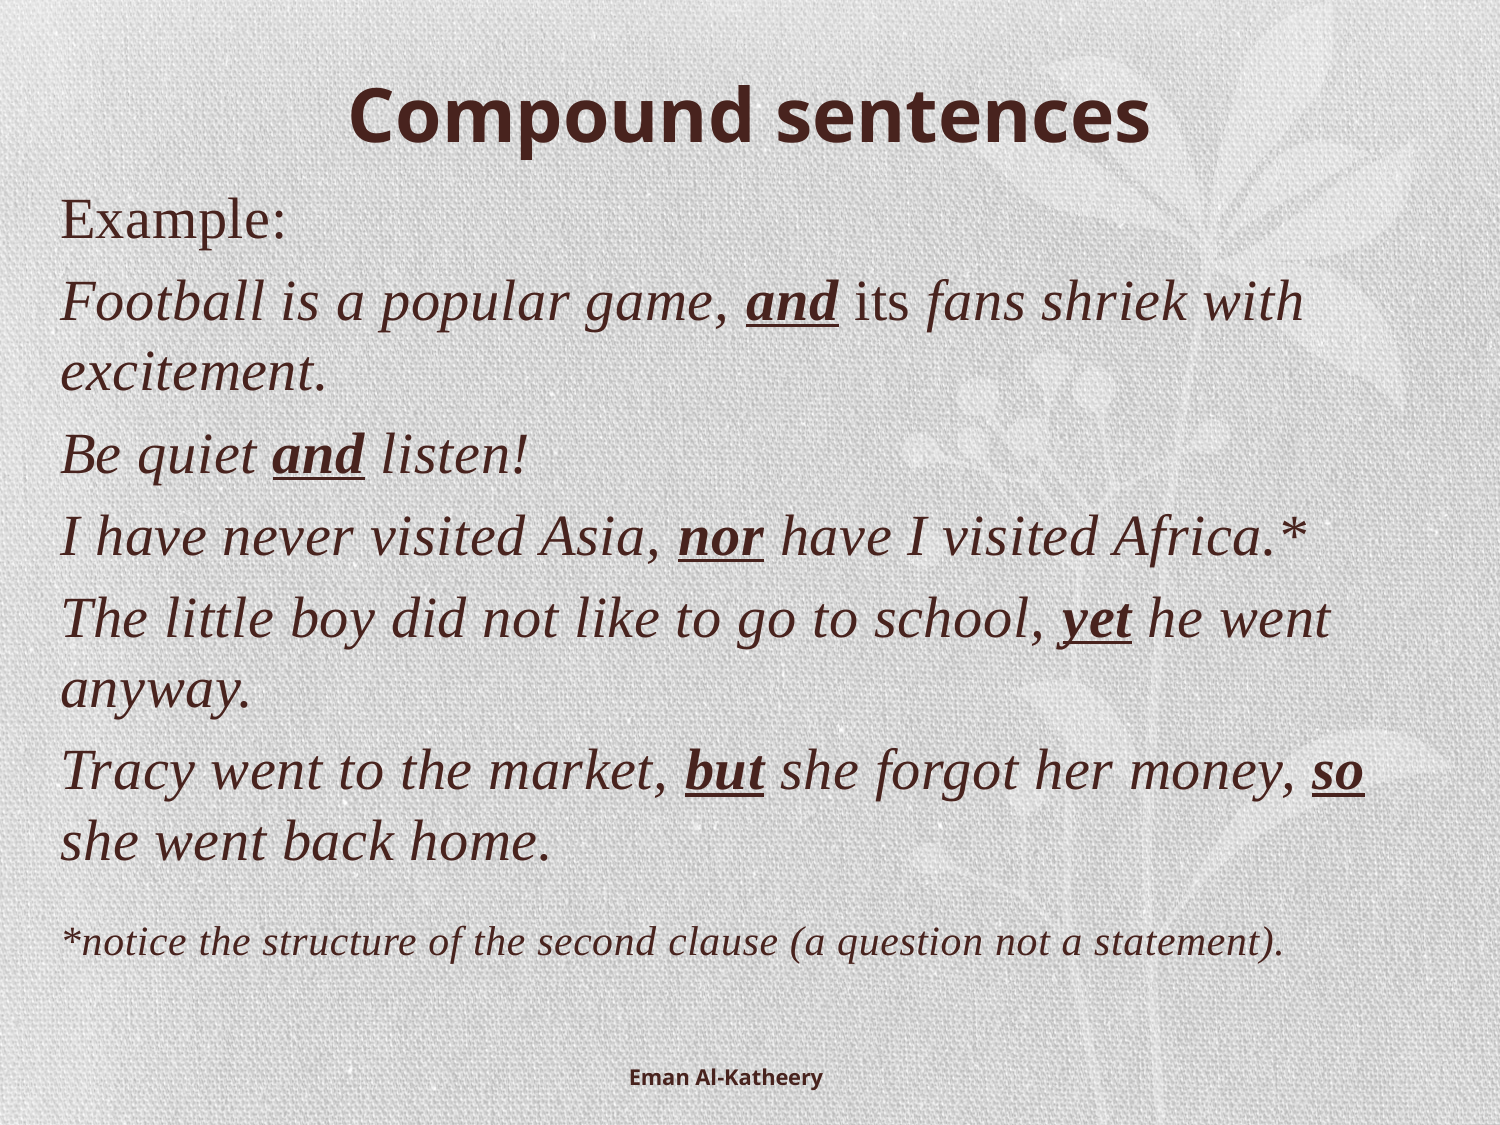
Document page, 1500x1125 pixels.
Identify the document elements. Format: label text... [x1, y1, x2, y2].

title Compound sentences [45, 30, 1455, 166]
list Example: Football is a popular game, and its fans shriek with excitement. Be quiet and listen! I have never visited Asia, nor have I visited Africa.* The little boy did not like to go to school, yet he went anyway. Tracy went to the market, but she forgot her money, so she went back home. *notice the structure of the second clause (a question not a statement). [45, 172, 1471, 1071]
footer Eman Al-Katheery [614, 1054, 1285, 1103]
